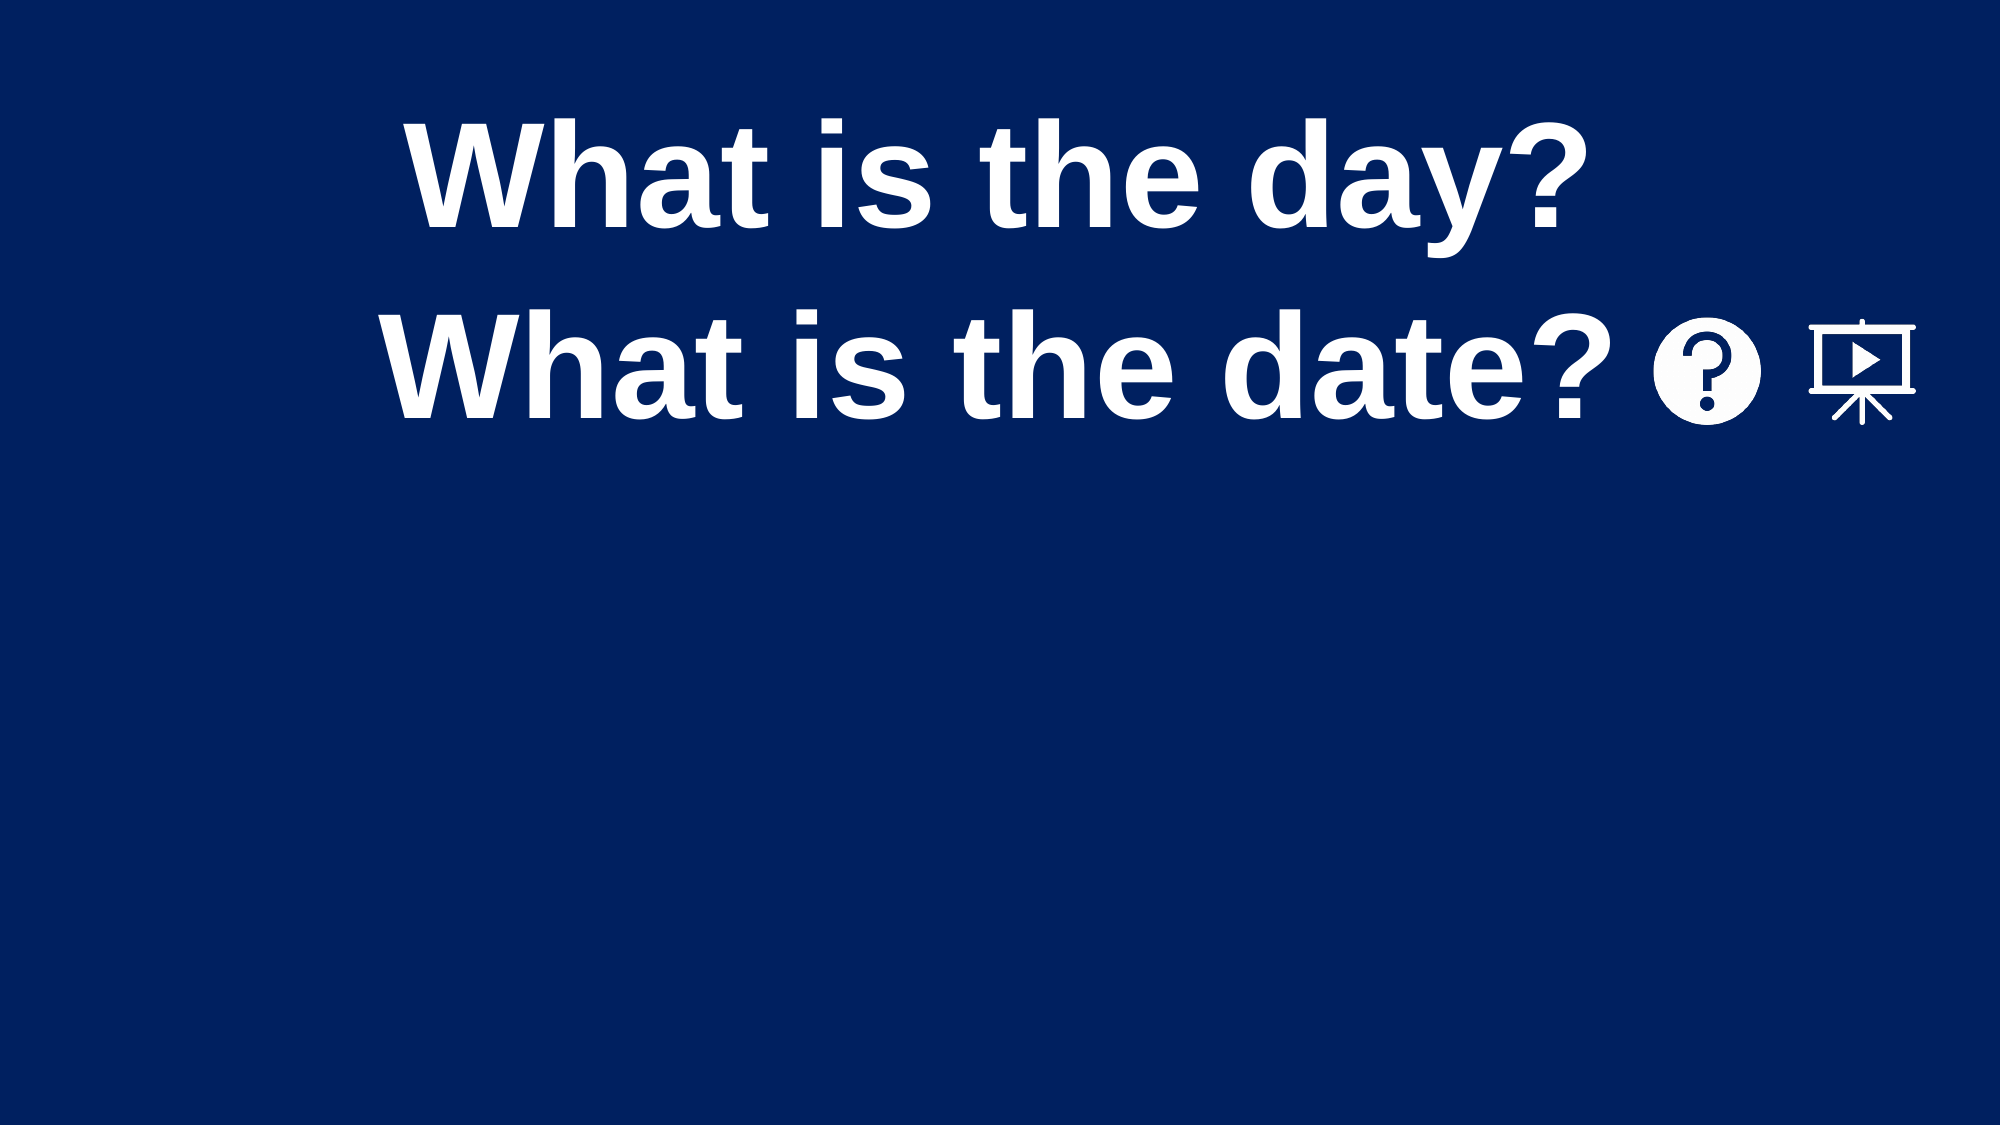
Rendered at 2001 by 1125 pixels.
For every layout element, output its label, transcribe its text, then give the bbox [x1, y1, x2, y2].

text_box What is the date? [137, 281, 1863, 473]
picture [1794, 303, 1930, 439]
picture [1639, 303, 1775, 439]
list What is the day? [137, 90, 1863, 281]
